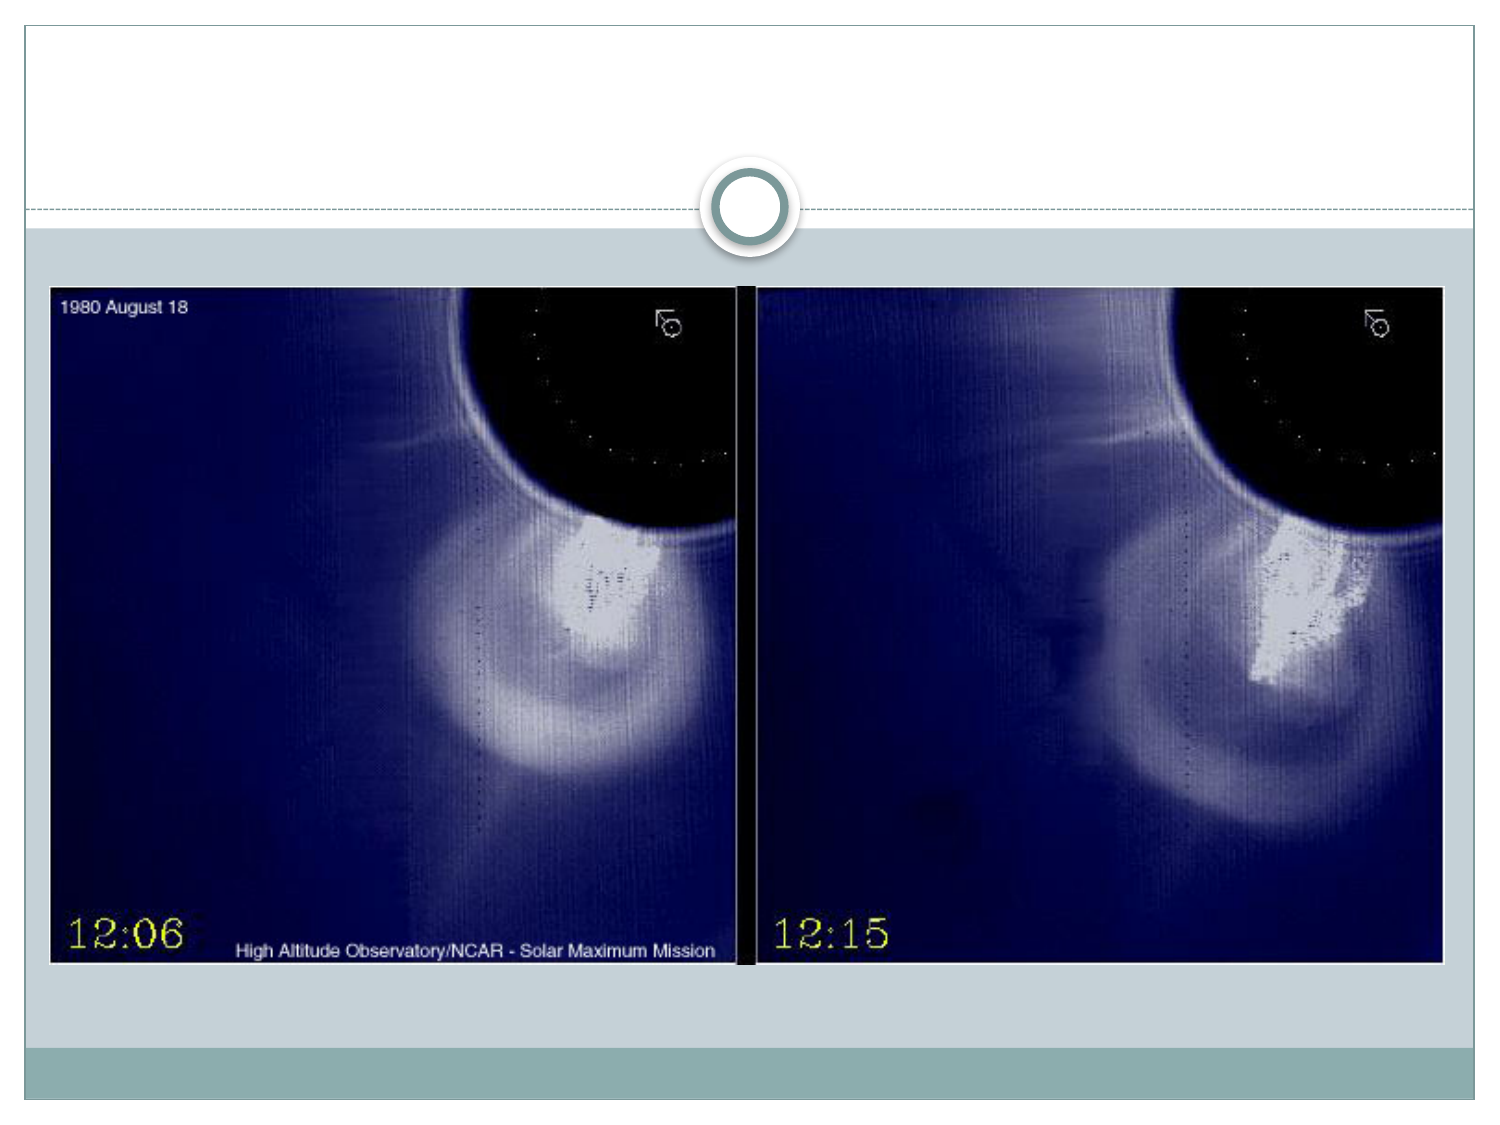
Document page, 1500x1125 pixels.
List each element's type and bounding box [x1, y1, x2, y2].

list [49, 286, 1445, 965]
